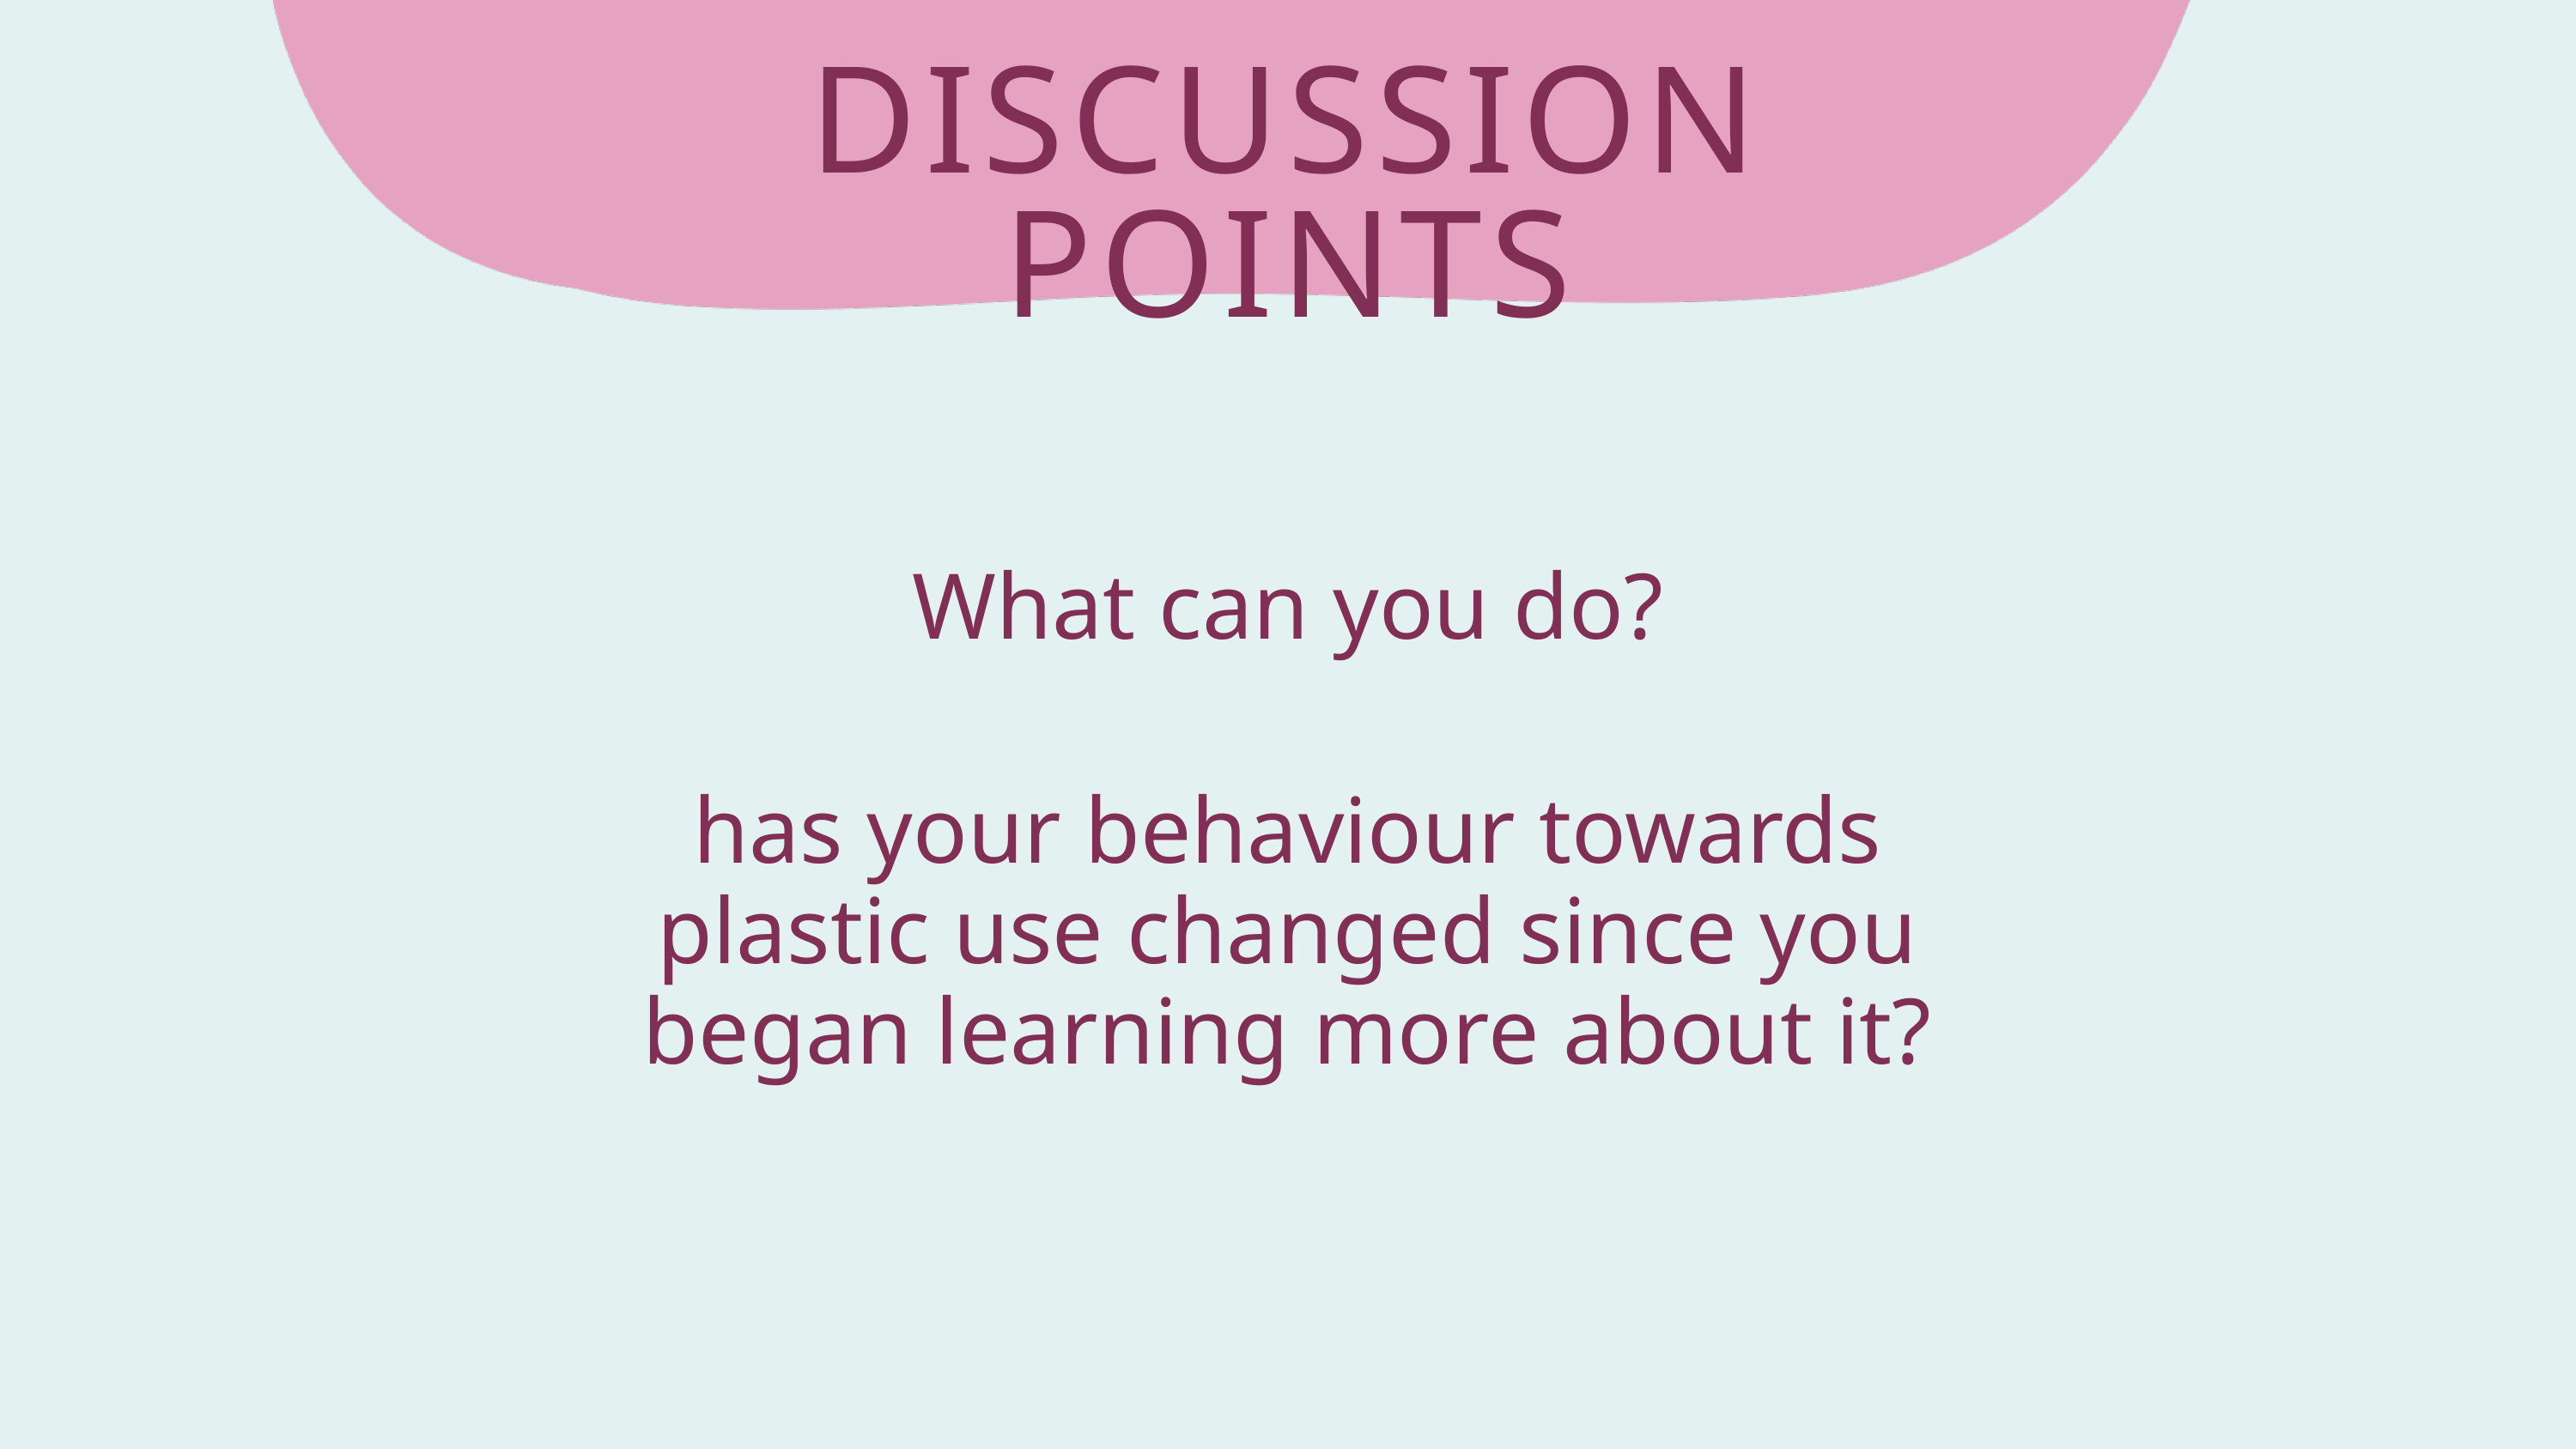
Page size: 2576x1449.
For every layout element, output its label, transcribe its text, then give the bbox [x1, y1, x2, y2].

text_box [258, 0, 2257, 312]
text_box has your behaviour towards plastic use changed since you began learning more about it? [586, 780, 1990, 1082]
text_box What can you do? [576, 569, 1999, 658]
text_box DISCUSSION POINTS [513, 59, 2063, 347]
